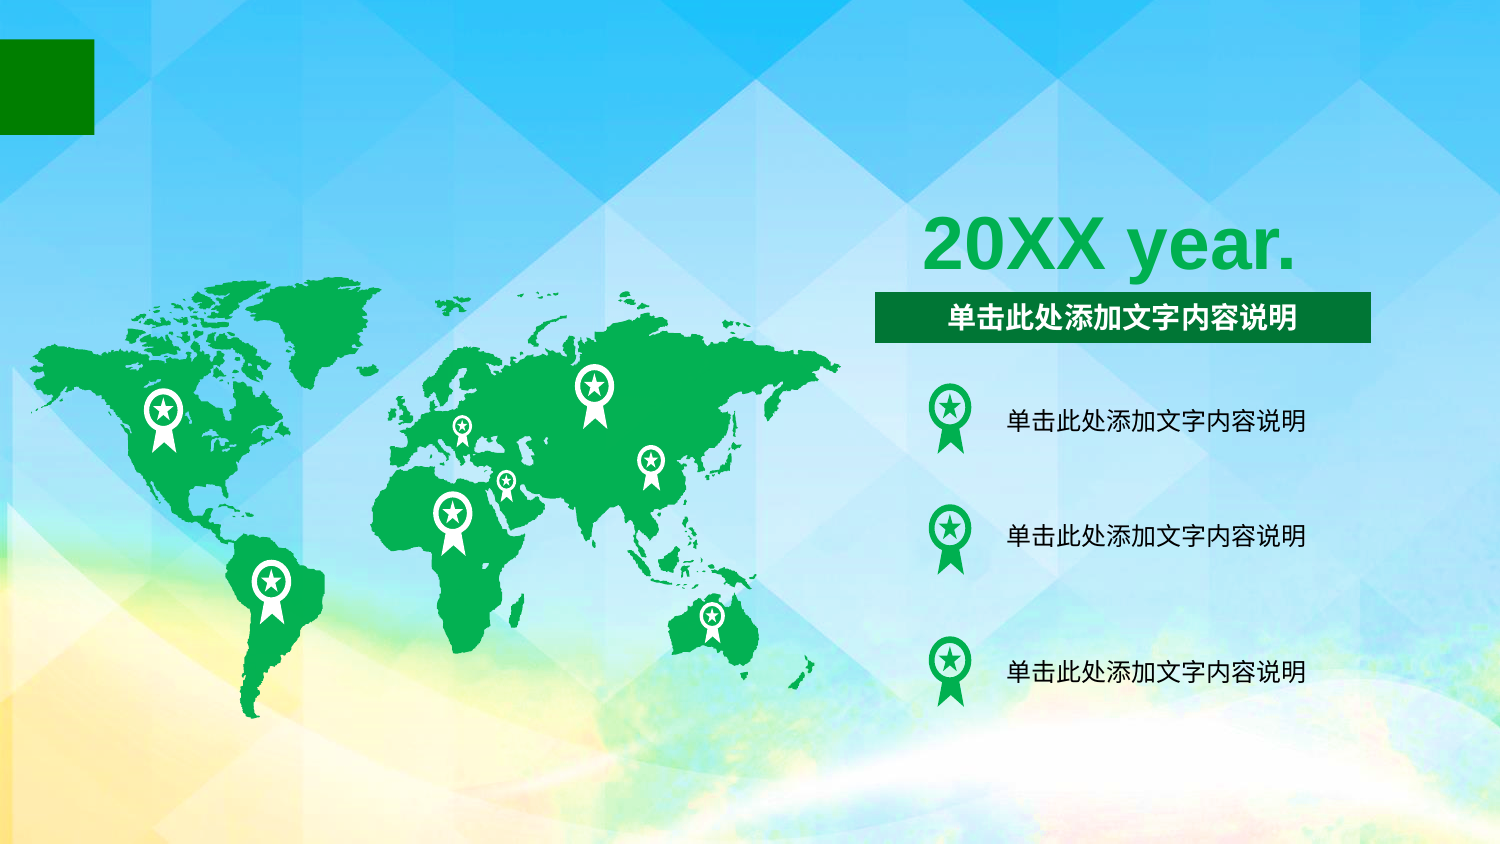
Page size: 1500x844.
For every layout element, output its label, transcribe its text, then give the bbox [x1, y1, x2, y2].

text_box 20XX year. [896, 187, 1324, 293]
text_box 单击此处添加文字内容说明 [992, 513, 1322, 559]
text_box 单击此处添加文字内容说明 [992, 648, 1322, 694]
text_box [927, 635, 973, 708]
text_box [29, 276, 842, 720]
picture [0, 0, 1500, 844]
text_box 单击此处添加文字内容说明 [875, 292, 1370, 343]
text_box [927, 502, 973, 576]
text_box 单击此处添加文字内容说明 [992, 398, 1322, 443]
text_box [927, 382, 973, 455]
